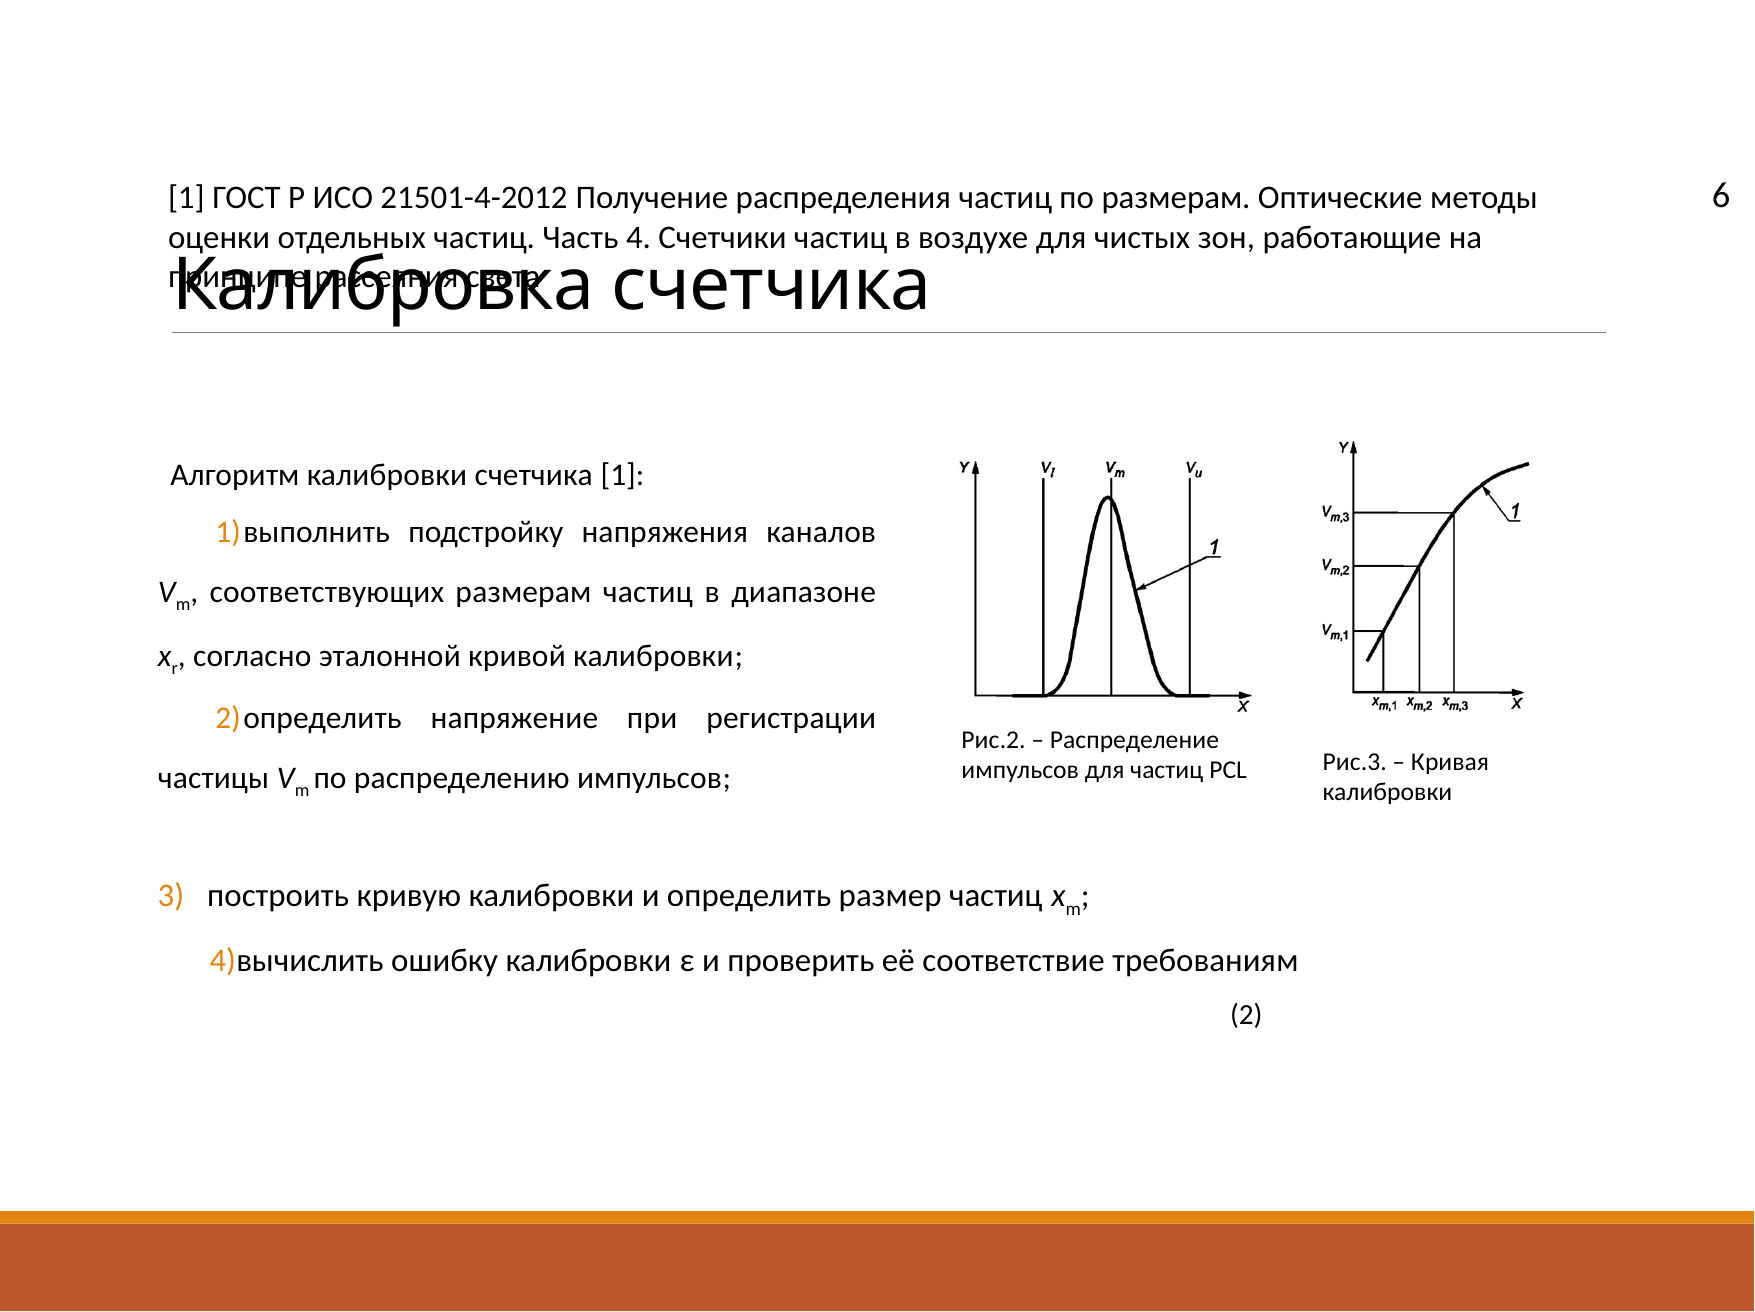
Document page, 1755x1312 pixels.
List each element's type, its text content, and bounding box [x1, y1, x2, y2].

text_box Рис.2. – Распределение импульсов для частиц PCL [946, 715, 1276, 792]
picture [1307, 430, 1542, 719]
text_box 6 [1686, 163, 1755, 223]
title Калибровка счетчика [157, 54, 1606, 333]
text_box [1] ГОСТ Р ИСО 21501-4-2012 Получение распределения частиц по размерам. Оптические методы оценки отдельных частиц. Часть 4. Счетчики частиц в воздухе для чистых зон, работающие на принципе рассеяния света [153, 168, 1601, 302]
list Алгоритм калибровки счетчика [1]: выполнить подстройку напряжения каналов Vm, соответствующих размерам частиц в диапазоне xr, согласно эталонной кривой калибровки; определить напряжение при регистрации частицы Vm по распределению импульсов; [157, 427, 878, 844]
text_box Рис.3. – Кривая калибровки [1308, 737, 1637, 814]
text_box построить кривую калибровки и определить размер частиц xm; вычислить ошибку калибровки ε и проверить её соответствие требованиям [157, 844, 1308, 1061]
picture [946, 445, 1261, 719]
